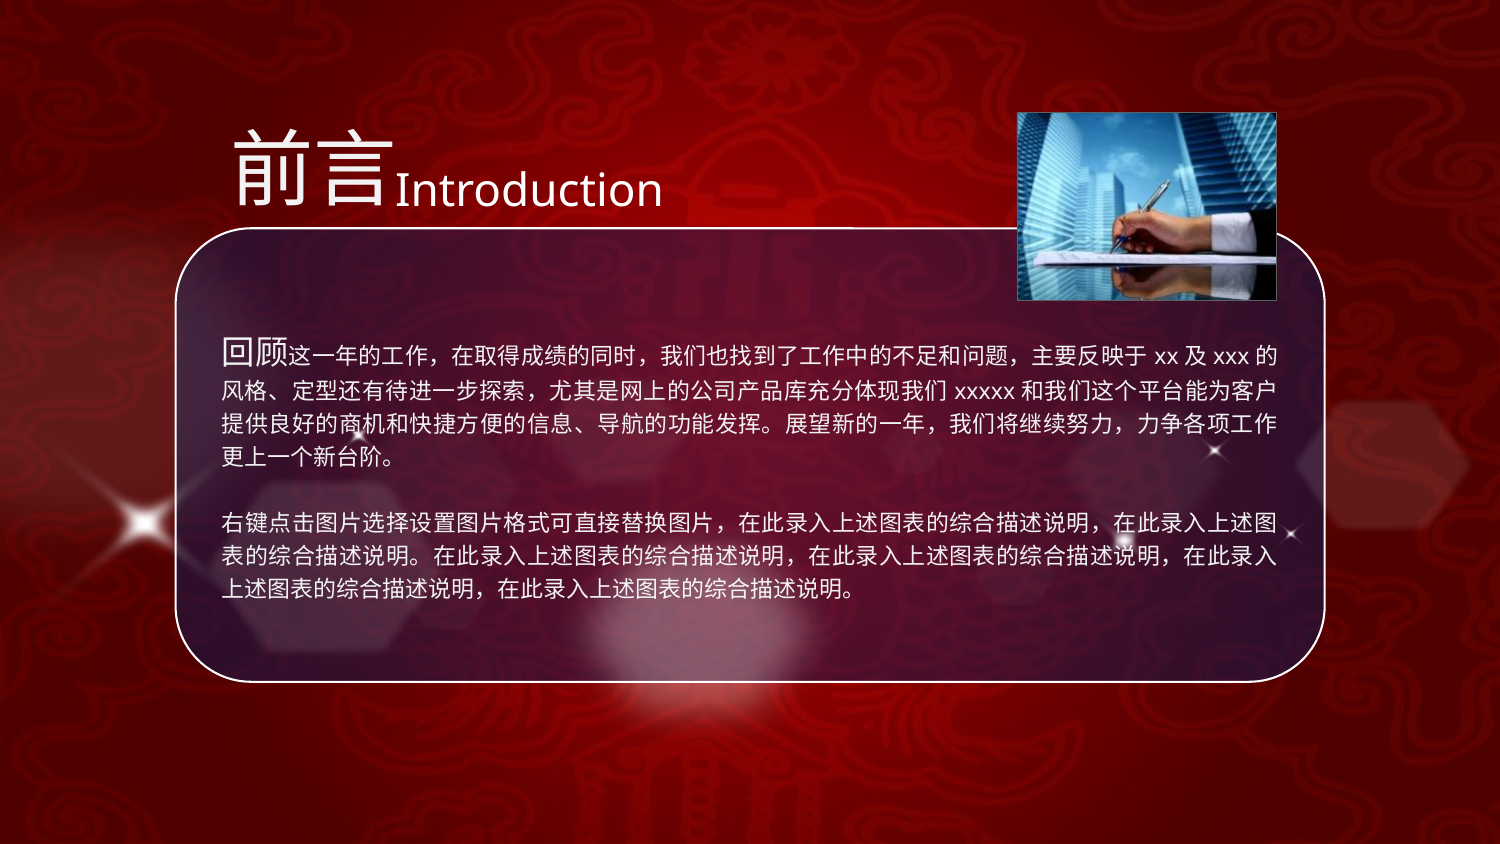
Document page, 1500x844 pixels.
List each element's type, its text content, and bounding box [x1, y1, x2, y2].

text_box [849, 535, 1325, 682]
text_box Introduction [380, 153, 679, 224]
text_box [1016, 112, 1277, 300]
text_box [184, 642, 547, 682]
text_box 前言 [214, 108, 412, 224]
text_box 回顾这一年的工作，在取得成绩的同时，我们也找到了工作中的不足和问题，主要反映于xx及xxx的风格、定型还有待进一步探索，尤其是网上的公司产品库充分体现我们xxxxx和我们这个平台能为客户提供良好的商机和快捷方便的信息、导航的功能发挥。展望新的一年，我们将继续努力，力争各项工作更上一个新台阶。 右键点击图片选择设置图片格式可直接替换图片，在此录入上述图表的综合描述说明，在此录入上述图表的综合描述说明。在此录入上述图表的综合描述说明，在此录入上述图表的综合描述说明，在此录入上述图表的综合描述说明，在此录入上述图表的综合描述说明。 [335, 315, 1294, 643]
text_box [335, 228, 1325, 395]
picture [0, 0, 1500, 844]
